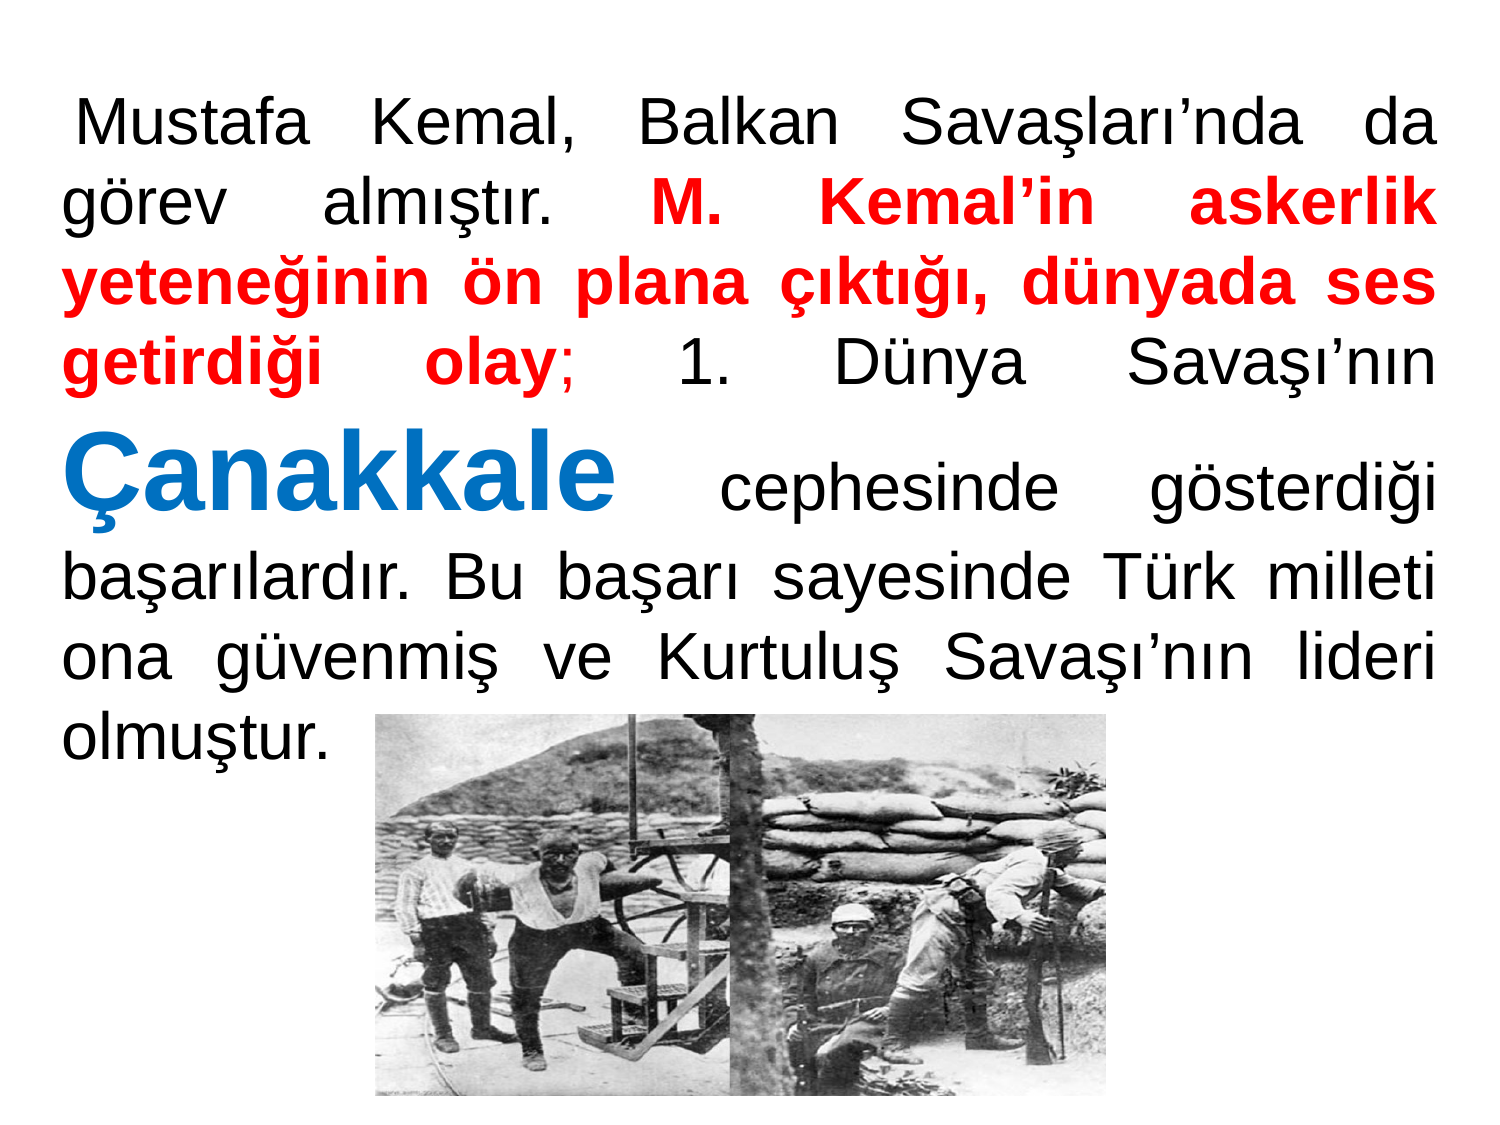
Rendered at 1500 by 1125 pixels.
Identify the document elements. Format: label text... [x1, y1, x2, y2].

text_box Mustafa Kemal, Balkan Savaşları’nda da görev almıştır. M. Kemal’in askerlik yeteneğinin ön plana çıktığı, dünyada ses getirdiği olay; 1. Dünya Savaşı’nın Çanakkale cephesinde gösterdiği başarılardır. Bu başarı sayesinde Türk milleti ona güvenmiş ve Kurtuluş Savaşı’nın lideri olmuştur. [46, 70, 1454, 780]
picture [374, 714, 1106, 1096]
